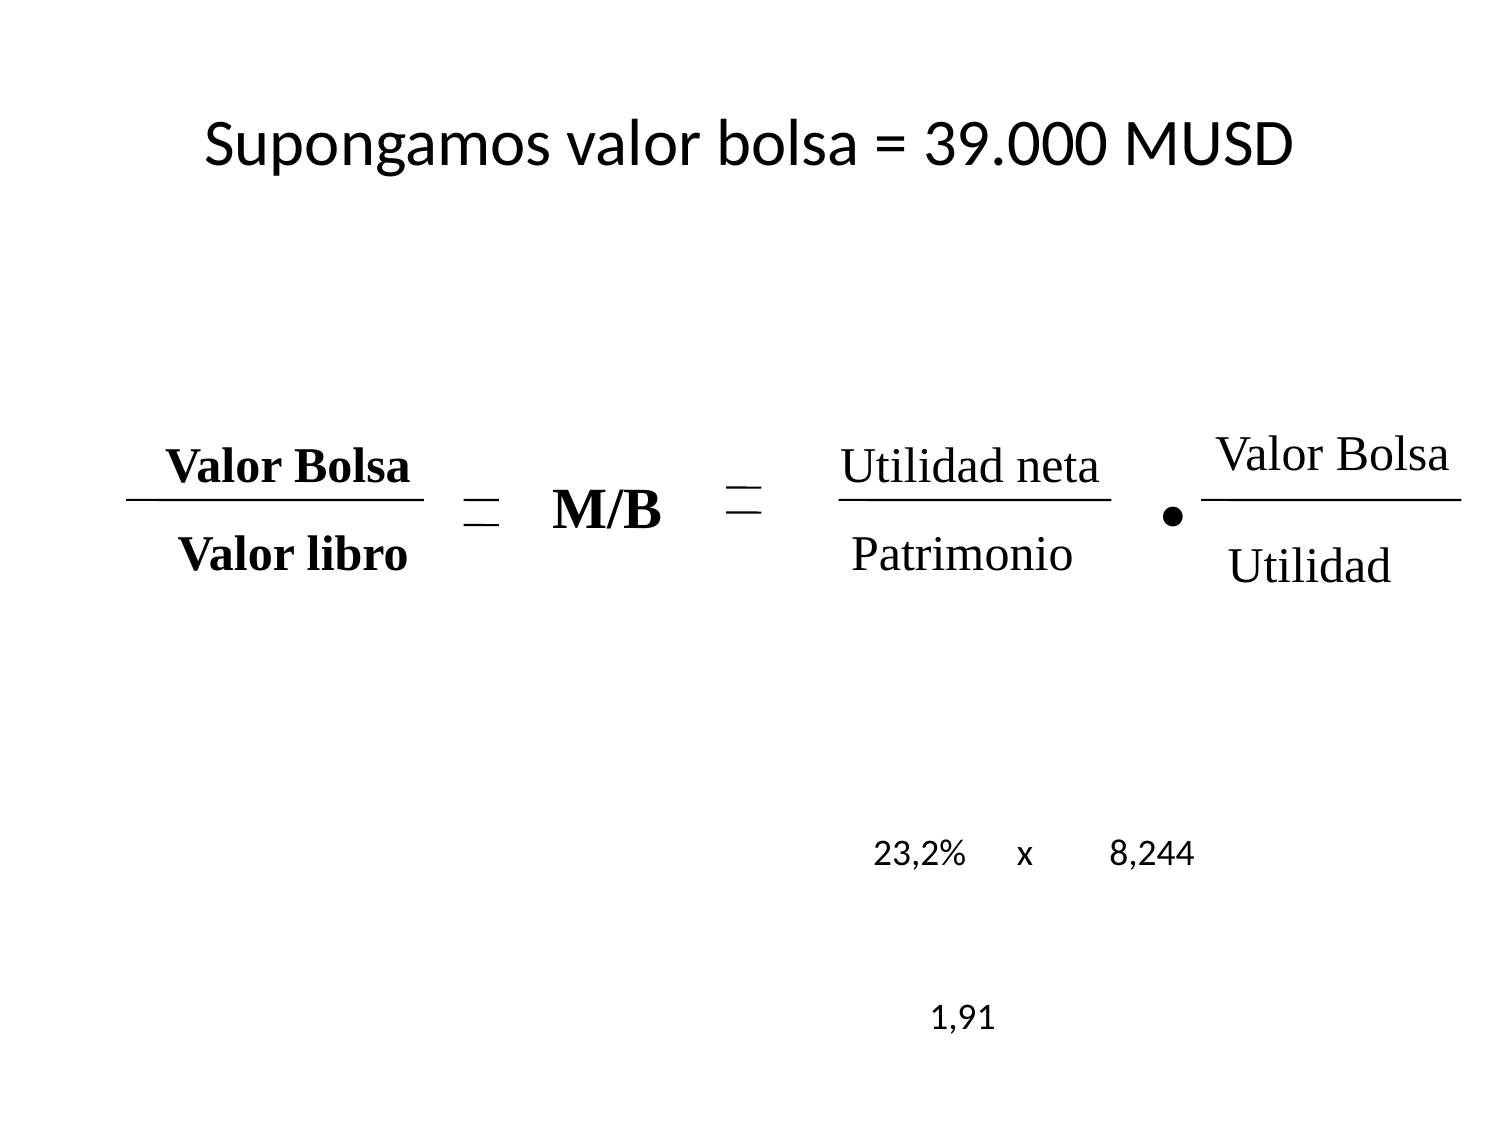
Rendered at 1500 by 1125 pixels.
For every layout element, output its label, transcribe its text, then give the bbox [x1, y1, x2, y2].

text_box Patrimonio [825, 512, 1100, 588]
text_box M/B [537, 462, 788, 548]
text_box Valor Bolsa [1200, 412, 1488, 488]
text_box Utilidad [1212, 525, 1438, 600]
text_box Utilidad neta [825, 425, 1125, 500]
text_box . [1137, 350, 1175, 565]
title Supongamos valor bolsa = 39.000 MUSD [75, 45, 1425, 233]
text_box Valor Bolsa [150, 425, 513, 500]
text_box 1,91 [914, 984, 1011, 1045]
text_box 23,2% x 8,244 [858, 820, 1236, 880]
text_box Valor libro [162, 512, 450, 588]
